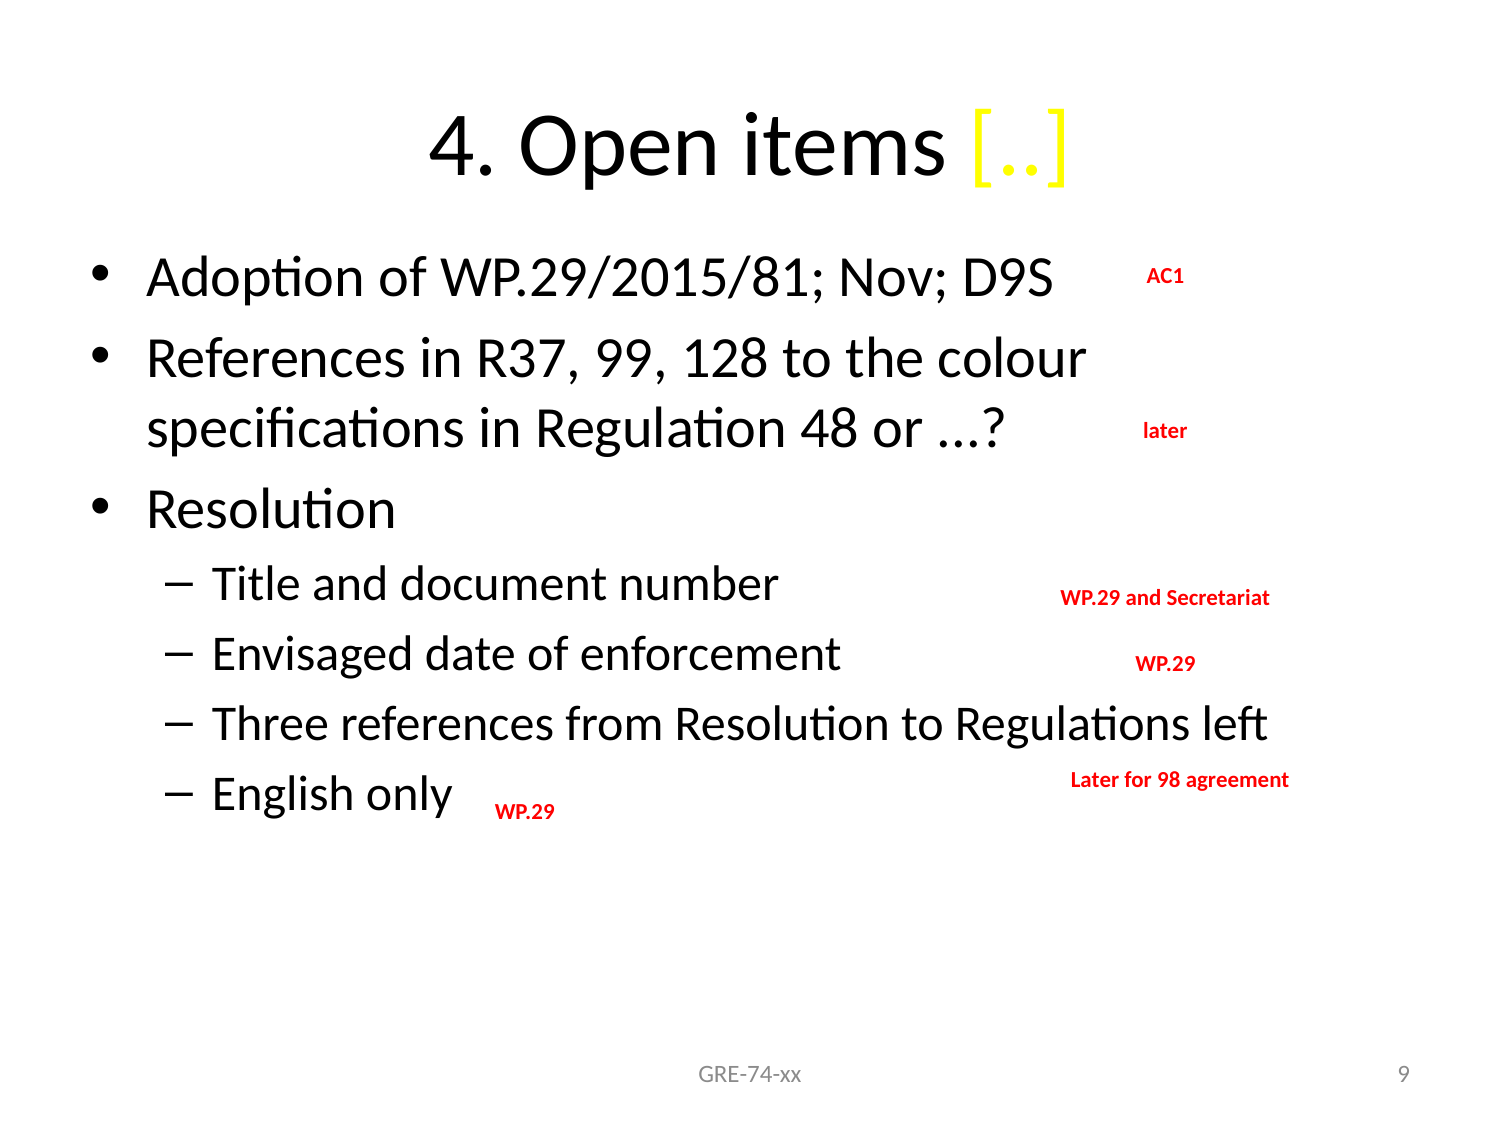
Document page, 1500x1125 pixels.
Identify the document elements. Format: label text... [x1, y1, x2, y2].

title 4. Open items [..] [75, 45, 1425, 230]
footer GRE-74-xx [512, 1042, 988, 1103]
slide_number 9 [1074, 1042, 1425, 1103]
text_box WP.29 [488, 790, 562, 830]
text_box later [1137, 409, 1194, 449]
text_box Later for 98 agreement [1064, 759, 1296, 799]
text_box WP.29 [1129, 642, 1202, 682]
list Adoption of WP.29/2015/81; Nov; D9S References in R37, 99, 128 to the colour specifications in Regulation 48 or ...? Resolution Title and document number Envisaged date of enforcement Three references from Resolution to Regulations left English only [75, 230, 1425, 1005]
text_box WP.29 and Secretariat [1054, 576, 1277, 617]
text_box AC1 [1140, 254, 1191, 294]
